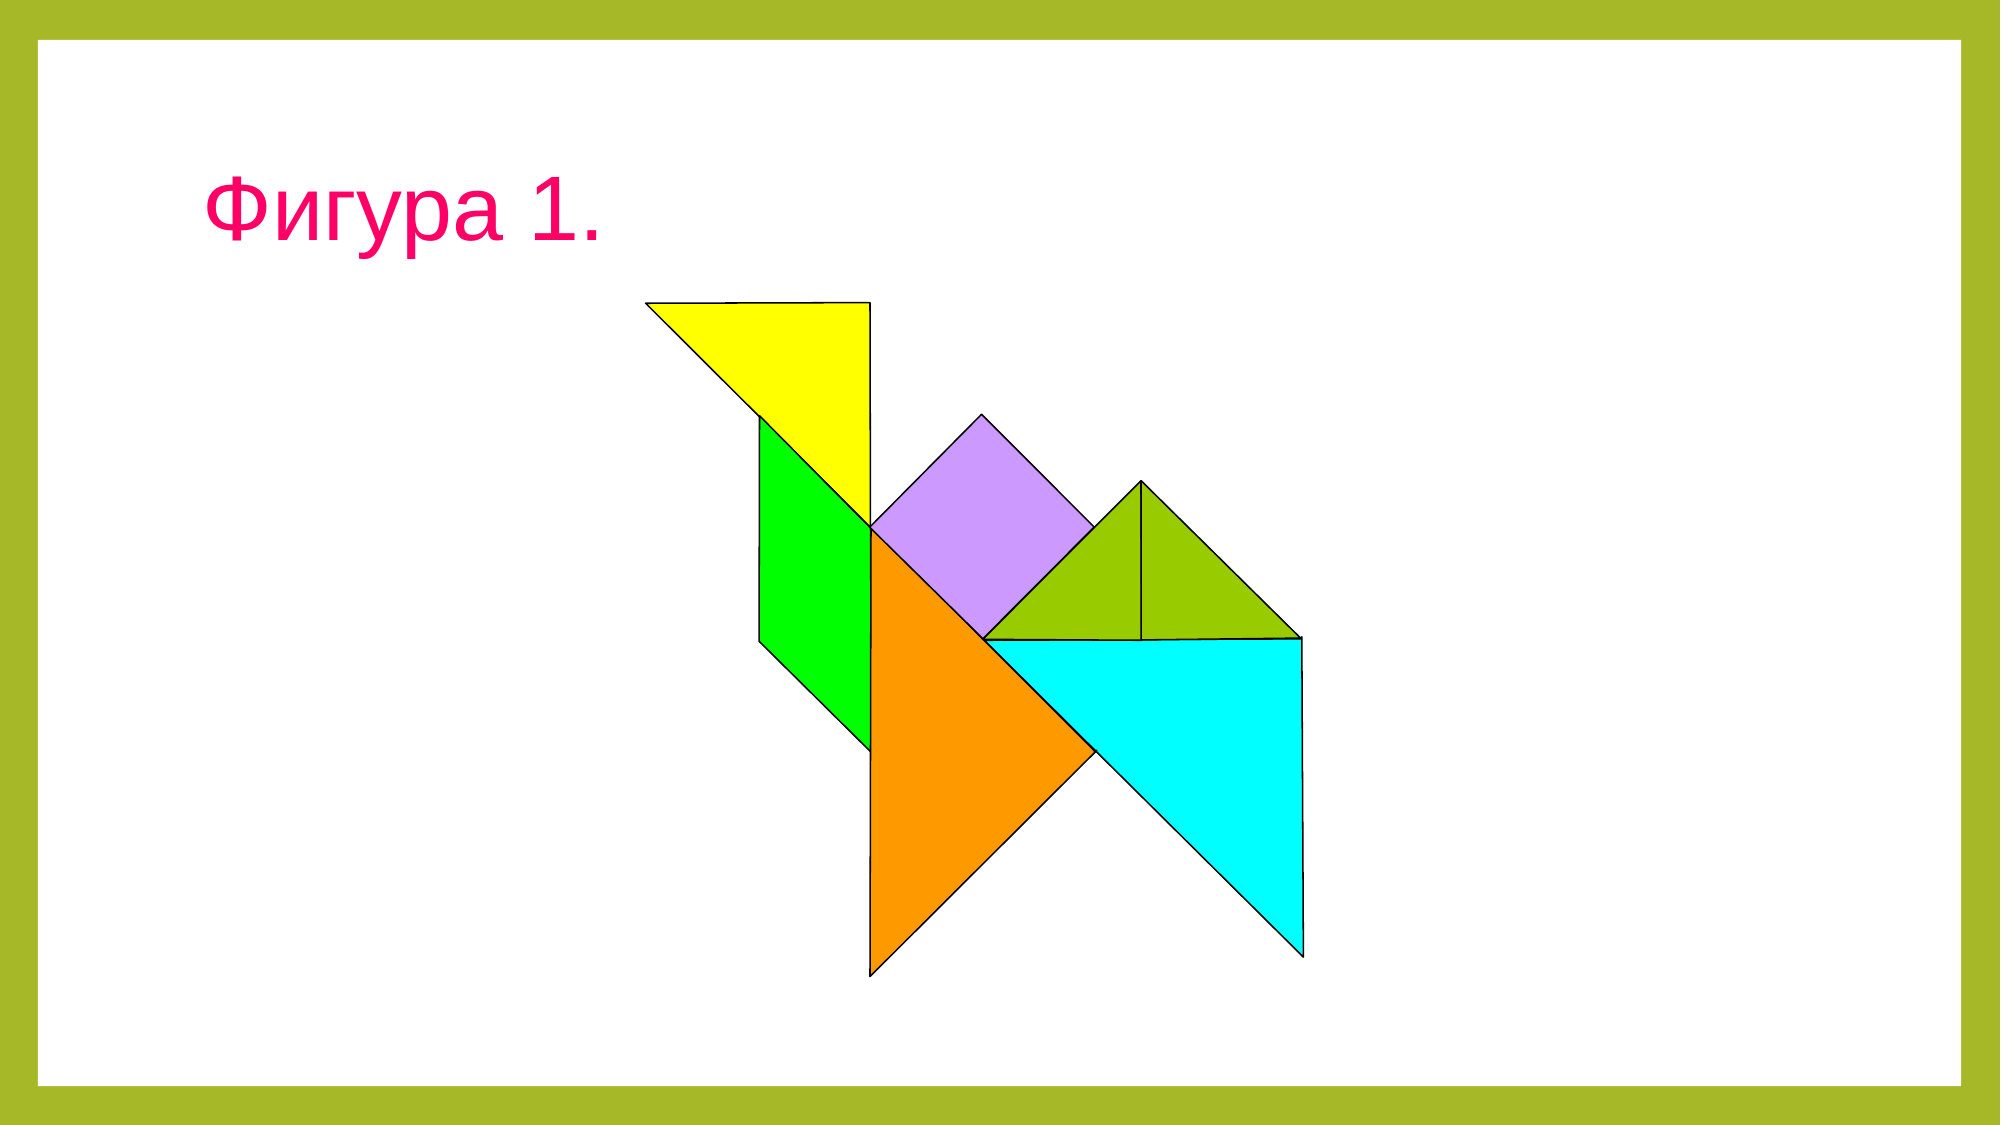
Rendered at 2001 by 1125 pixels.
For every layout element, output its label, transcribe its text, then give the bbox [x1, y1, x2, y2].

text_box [645, 302, 1449, 977]
title Фигура 1. [187, 99, 1808, 323]
